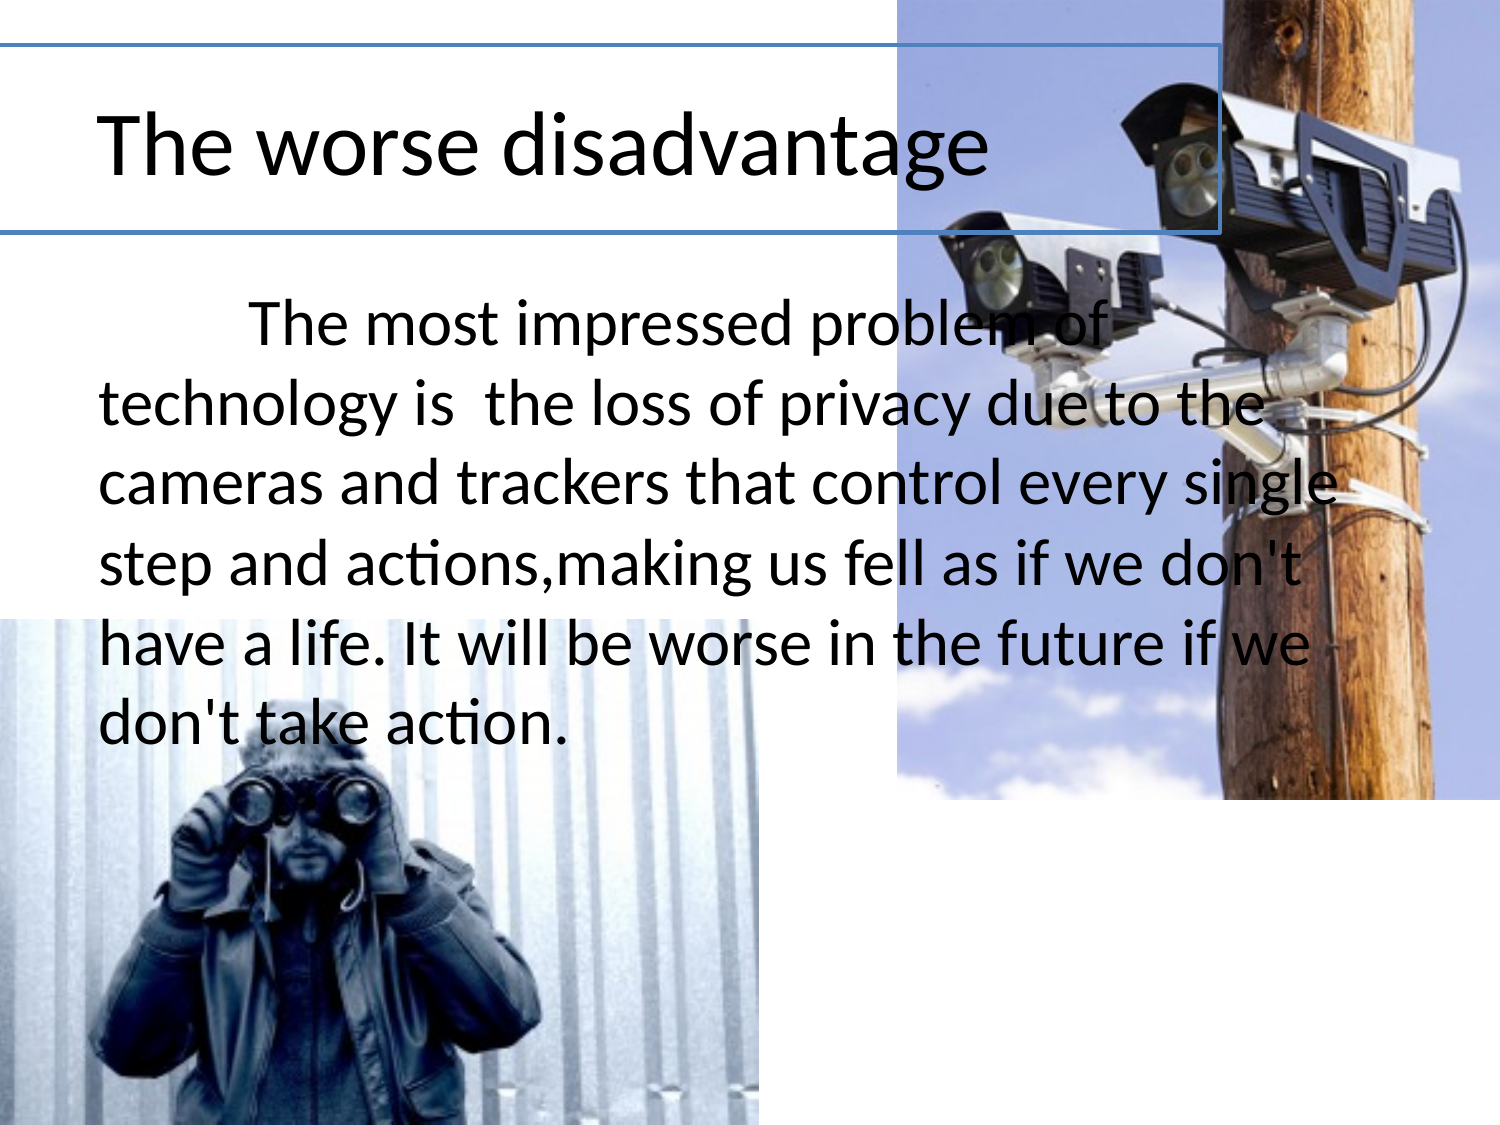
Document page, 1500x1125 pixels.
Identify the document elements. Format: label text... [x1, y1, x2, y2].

picture [0, 619, 759, 1125]
picture [897, 0, 1500, 800]
list The most impressed problem of technology is the loss of privacy due to the cameras and trackers that control every single step and actions,making us fell as if we don't have a life. It will be worse in the future if we don't take action. [83, 270, 1434, 1014]
title The worse disadvantage [0, 43, 892, 235]
